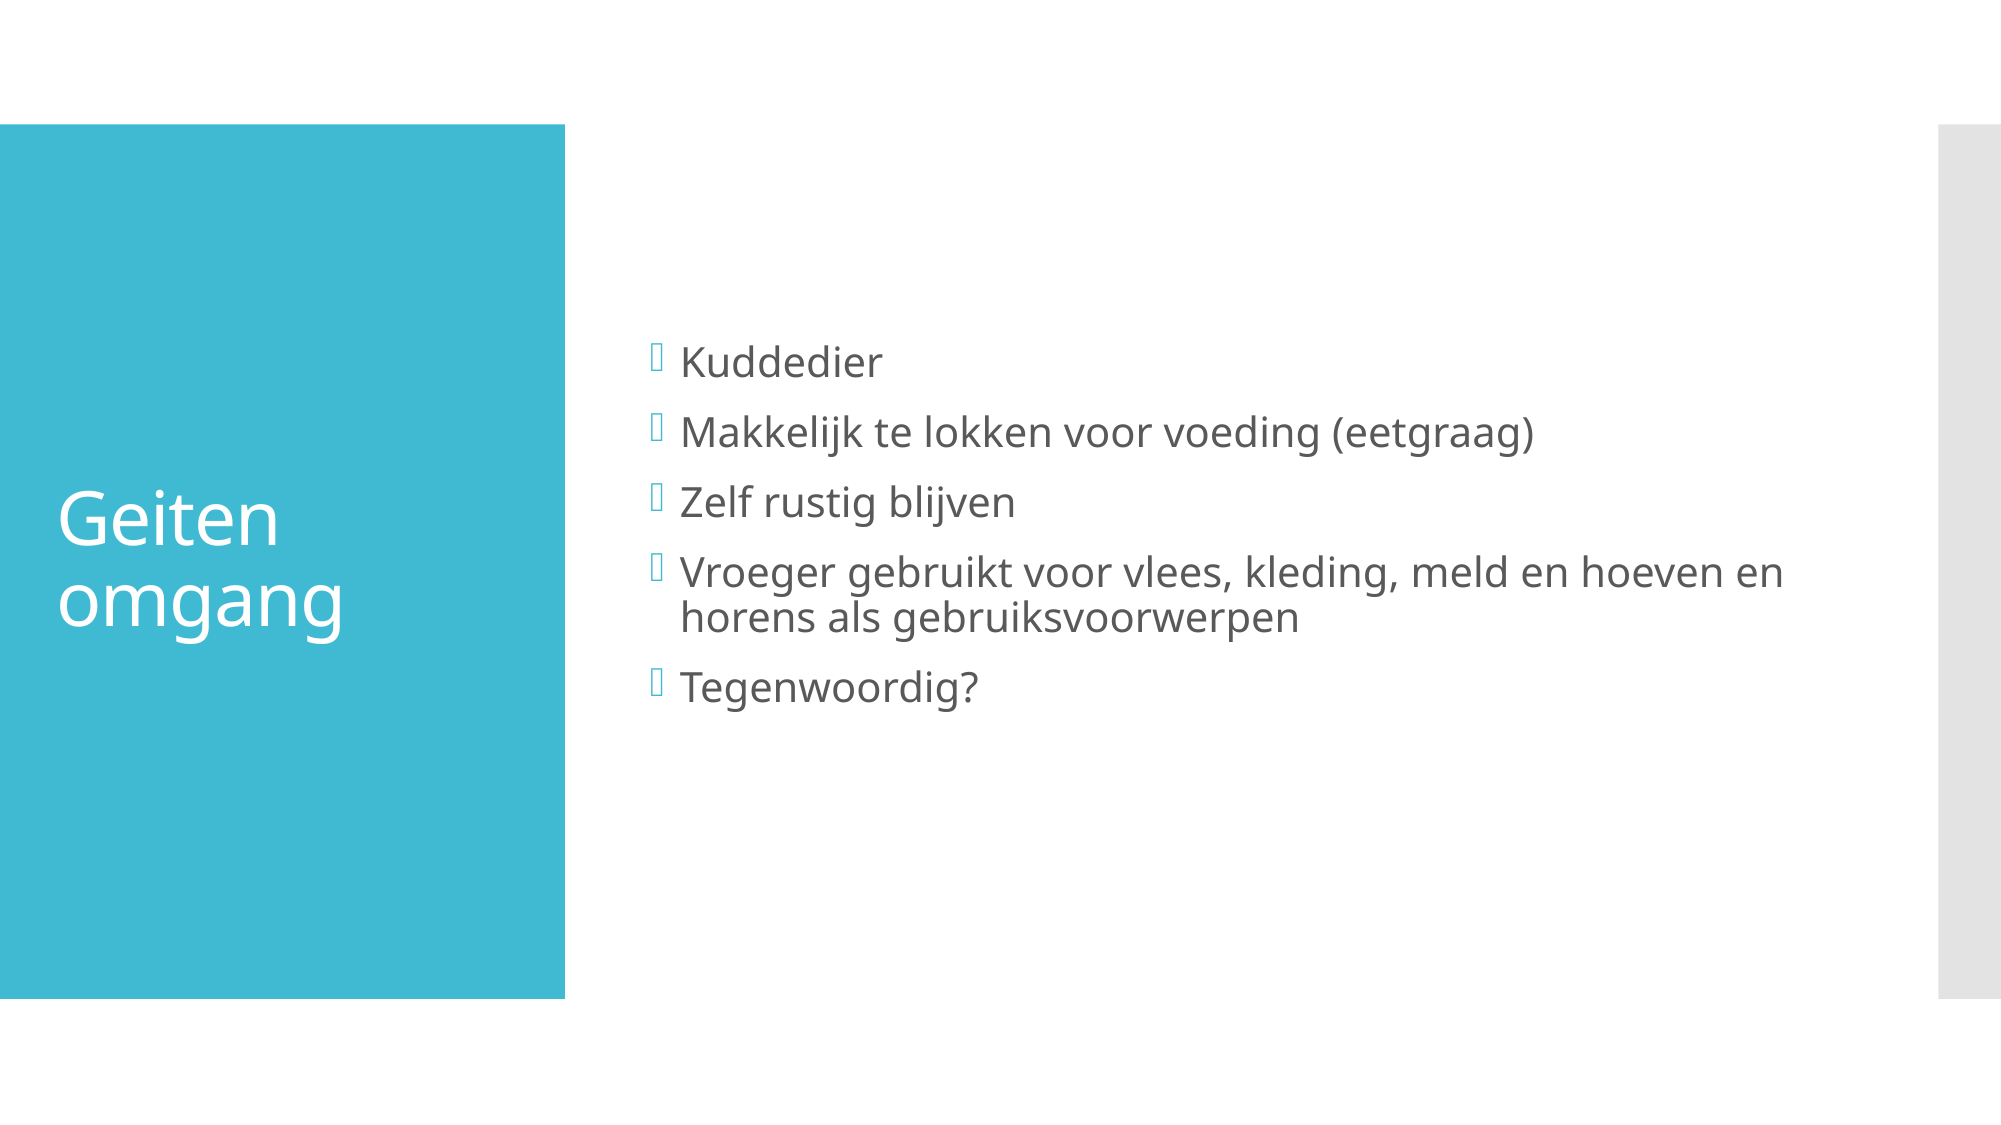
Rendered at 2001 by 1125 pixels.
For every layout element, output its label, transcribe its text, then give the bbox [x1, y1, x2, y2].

title Geiten omgang [41, 184, 525, 940]
list Kuddedier Makkelijk te lokken voor voeding (eetgraag) Zelf rustig blijven Vroeger gebruikt voor vlees, kleding, meld en hoeven en horens als gebruiksvoorwerpen Tegenwoordig? [634, 141, 1835, 982]
